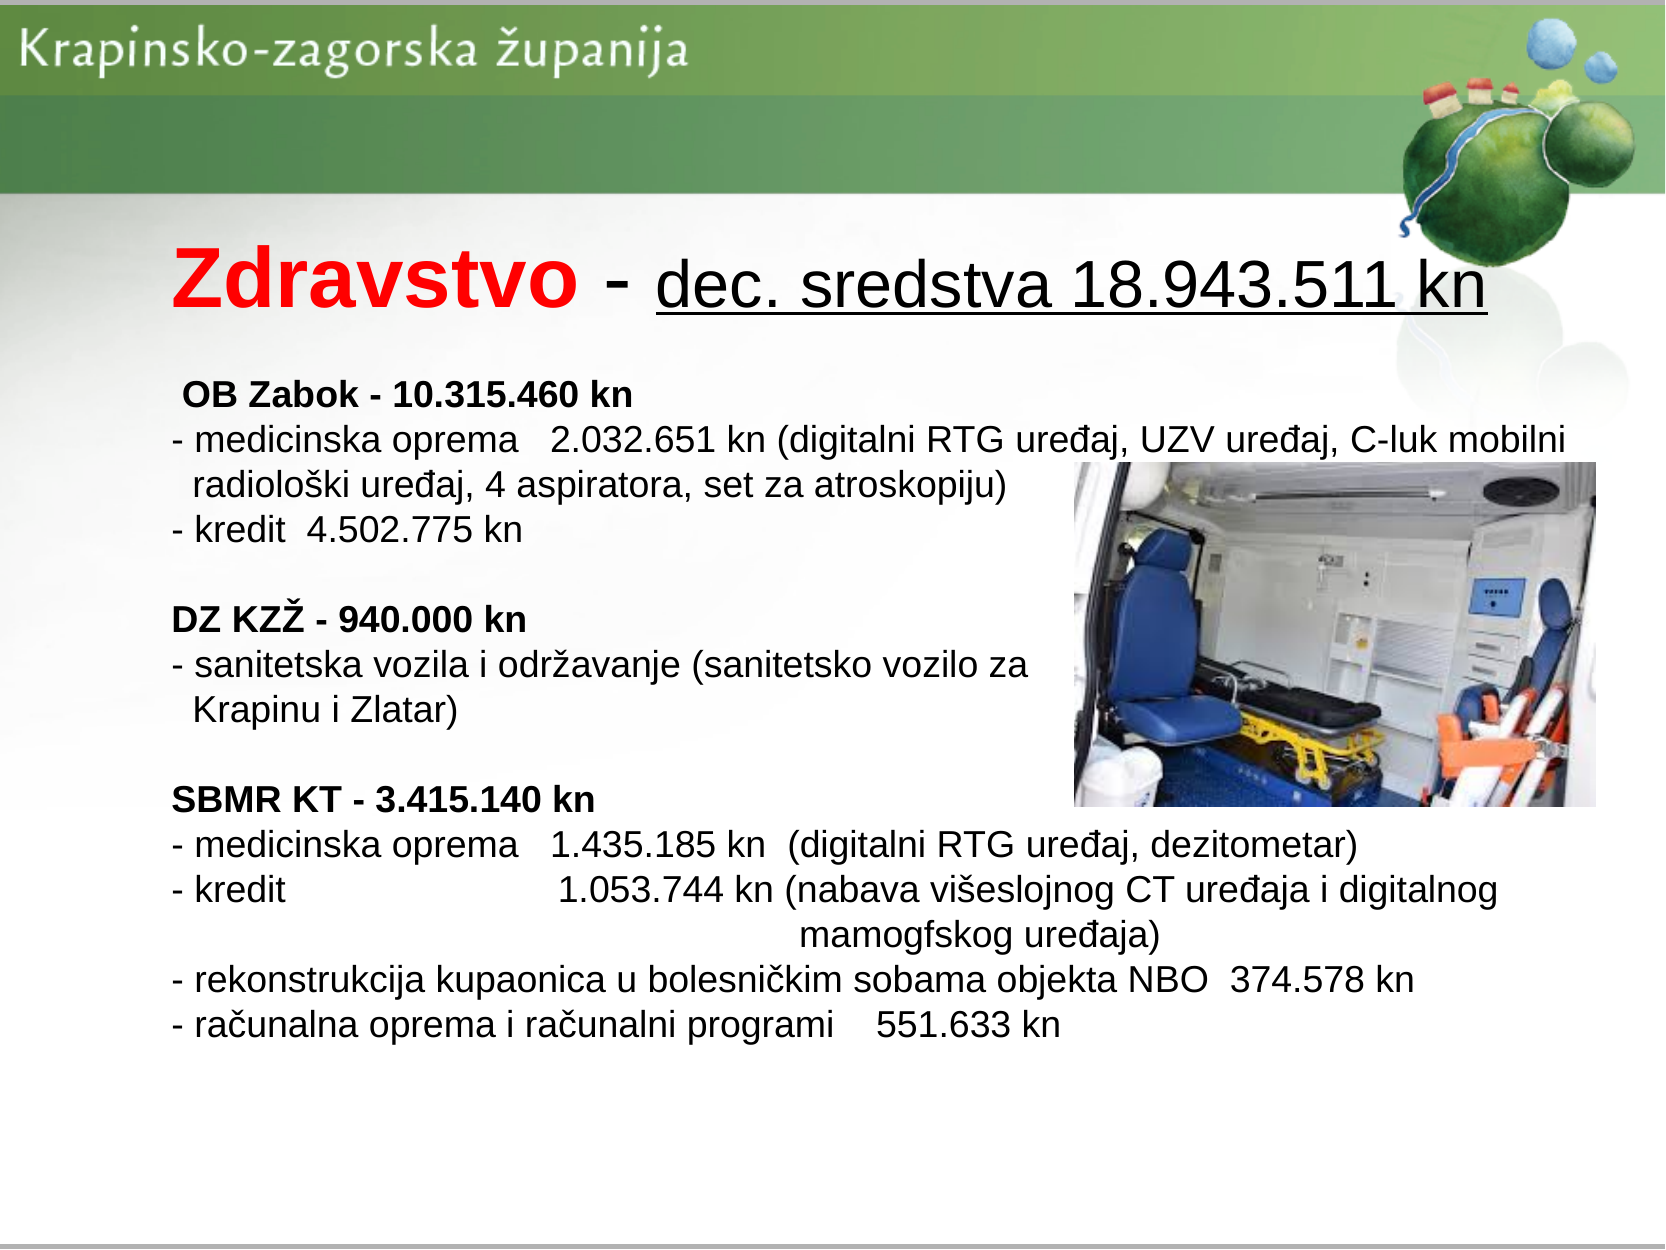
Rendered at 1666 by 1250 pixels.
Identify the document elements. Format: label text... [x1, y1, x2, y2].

picture [0, 5, 1666, 1244]
title Zdravstvo - dec. sredstva 18.943.511 kn OB Zabok - 10.315.460 kn - medicinska oprema 2.032.651 kn (digitalni RTG uređaj, UZV uređaj, C-luk mobilni radiološki uređaj, 4 aspiratora, set za atroskopiju) - kredit 4.502.775 kn DZ KZŽ - 940.000 kn - sanitetska vozila i održavanje (sanitetsko vozilo za Krapinu i Zlatar) SBMR KT - 3.415.140 kn - medicinska oprema 1.435.185 kn (digitalni RTG uređaj, dezitometar) - kredit 1.053.744 kn (nabava višeslojnog CT uređaja i digitalnog mamogfskog uređaja) - rekonstrukcija kupaonica u bolesničkim sobama objekta NBO 374.578 kn - računalna oprema i računalni programi 551.633 kn [156, 214, 1596, 344]
